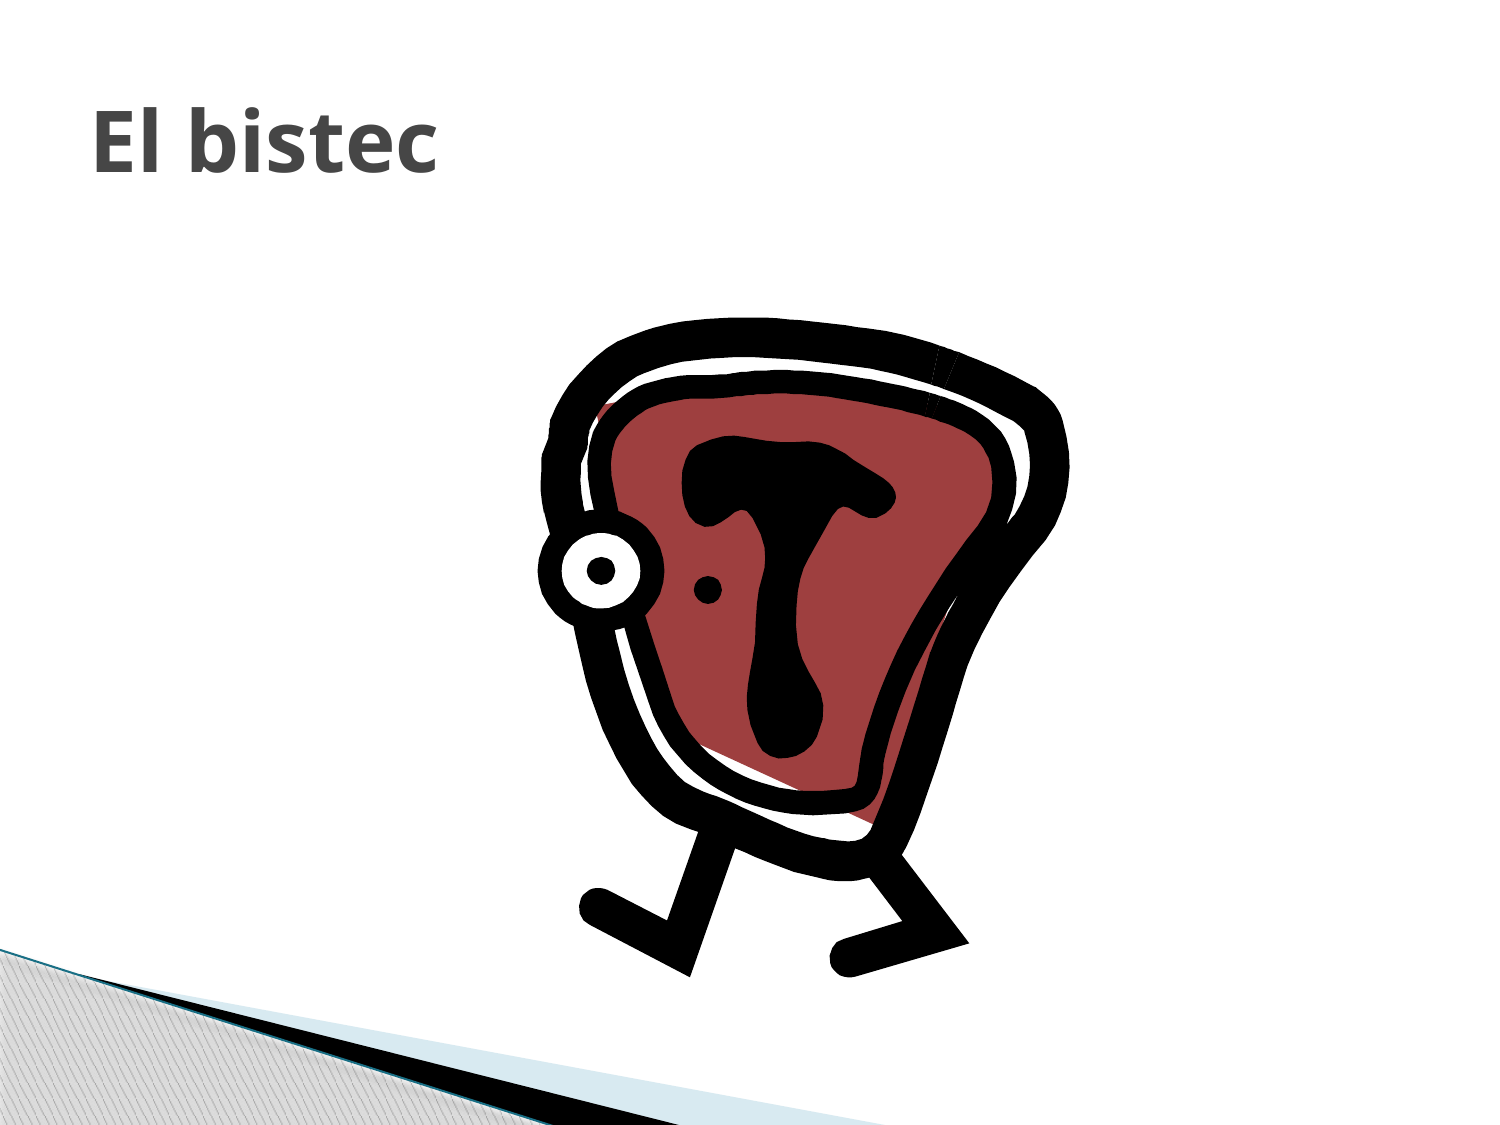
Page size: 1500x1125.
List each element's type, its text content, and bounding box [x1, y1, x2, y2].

title El bistec [75, 45, 1425, 233]
picture [537, 312, 1077, 980]
